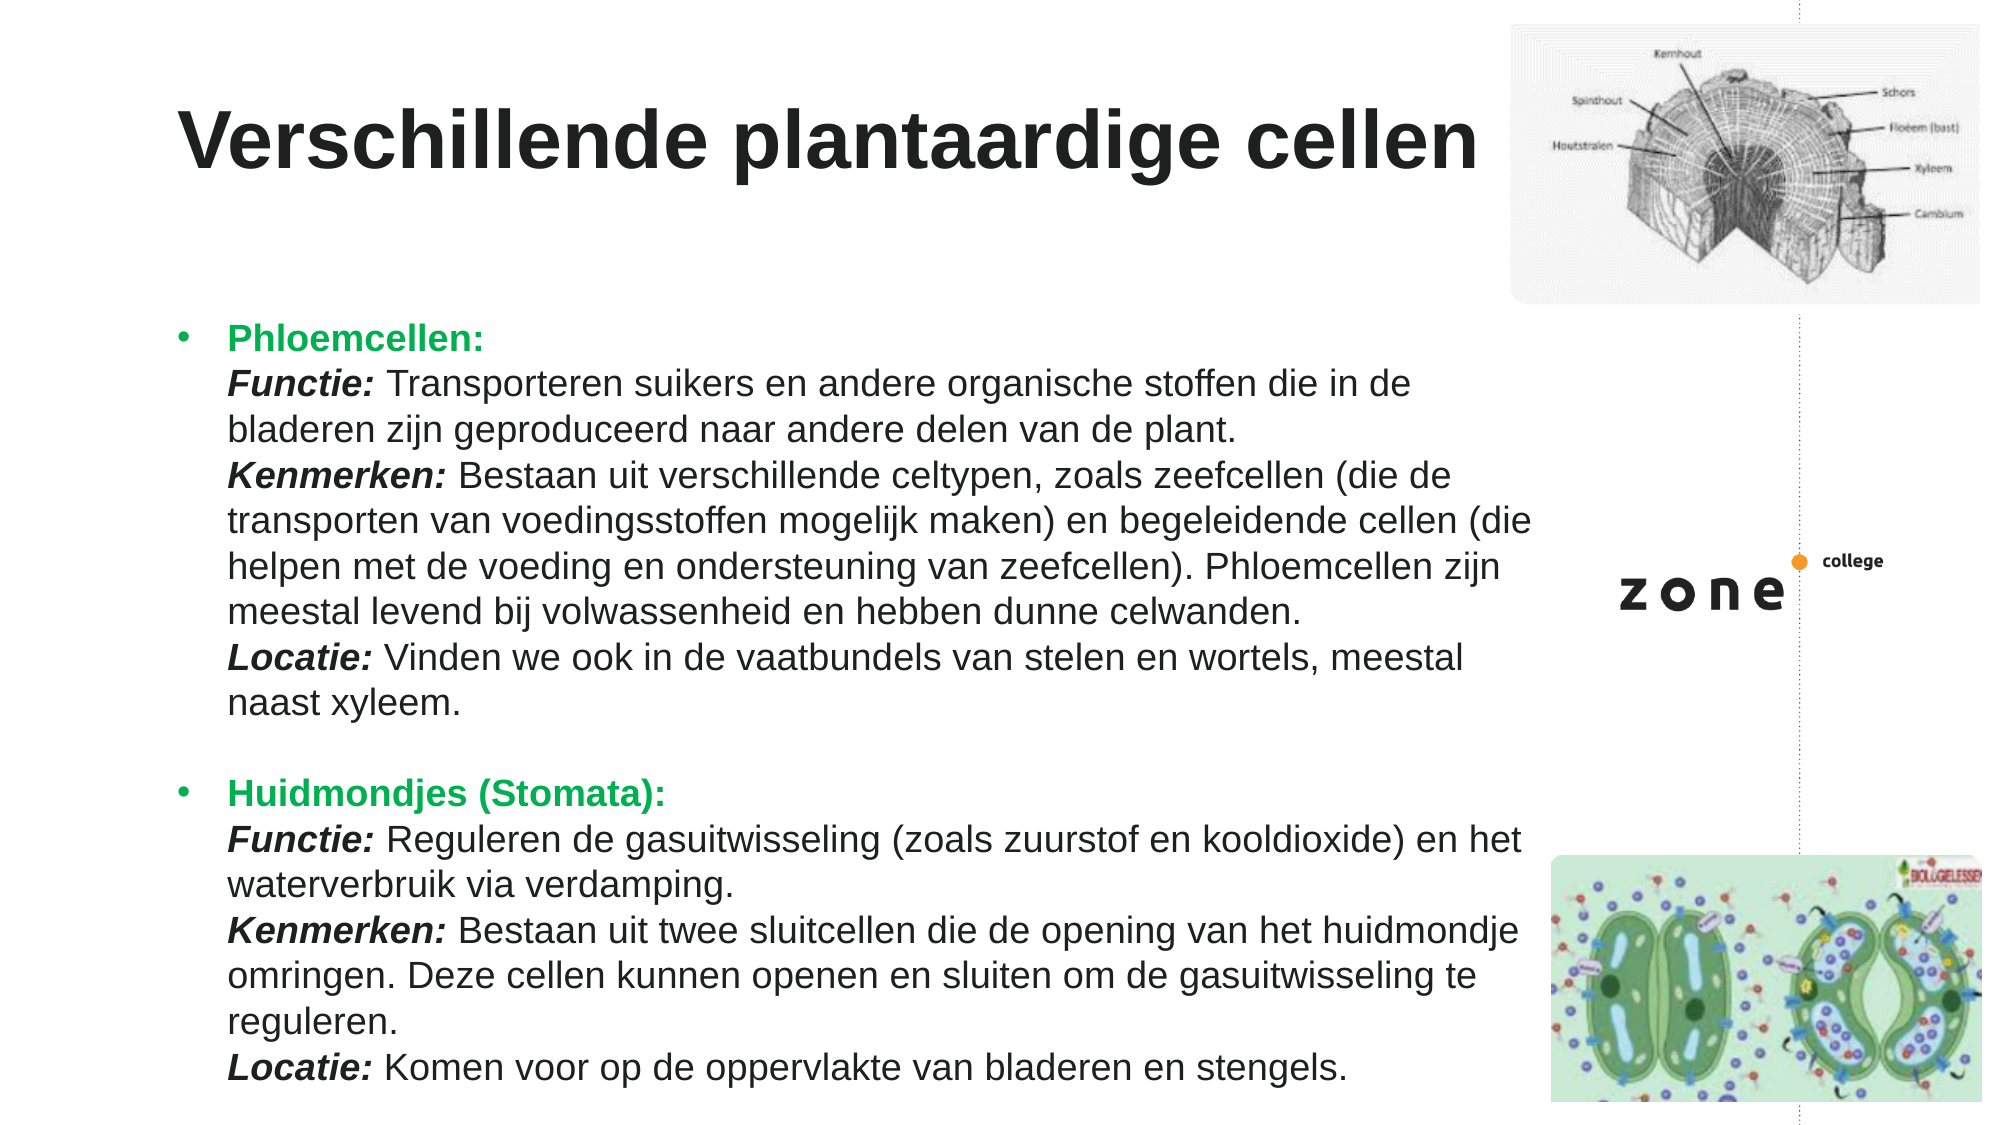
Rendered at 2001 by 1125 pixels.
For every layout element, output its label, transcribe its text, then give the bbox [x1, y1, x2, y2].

picture [1510, 0, 2001, 1125]
title Verschillende plantaardige cellen [177, 97, 1510, 261]
list Phloemcellen: Functie: Transporteren suikers en andere organische stoffen die in de bladeren zijn geproduceerd naar andere delen van de plant. Kenmerken: Bestaan uit verschillende celtypen, zoals zeefcellen (die de transporten van voedingsstoffen mogelijk maken) en begeleidende cellen (die helpen met de voeding en ondersteuning van zeefcellen). Phloemcellen zijn meestal levend bij volwassenheid en hebben dunne celwanden. Locatie: Vinden we ook in de vaatbundels van stelen en wortels, meestal naast xyleem. Huidmondjes (Stomata): Functie: Reguleren de gasuitwisseling (zoals zuurstof en kooldioxide) en het waterverbruik via verdamping. Kenmerken: Bestaan uit twee sluitcellen die de opening van het huidmondje omringen. Deze cellen kunnen openen en sluiten om de gasuitwisseling te reguleren. Locatie: Komen voor op de oppervlakte van bladeren en stengels. [177, 313, 1568, 1091]
